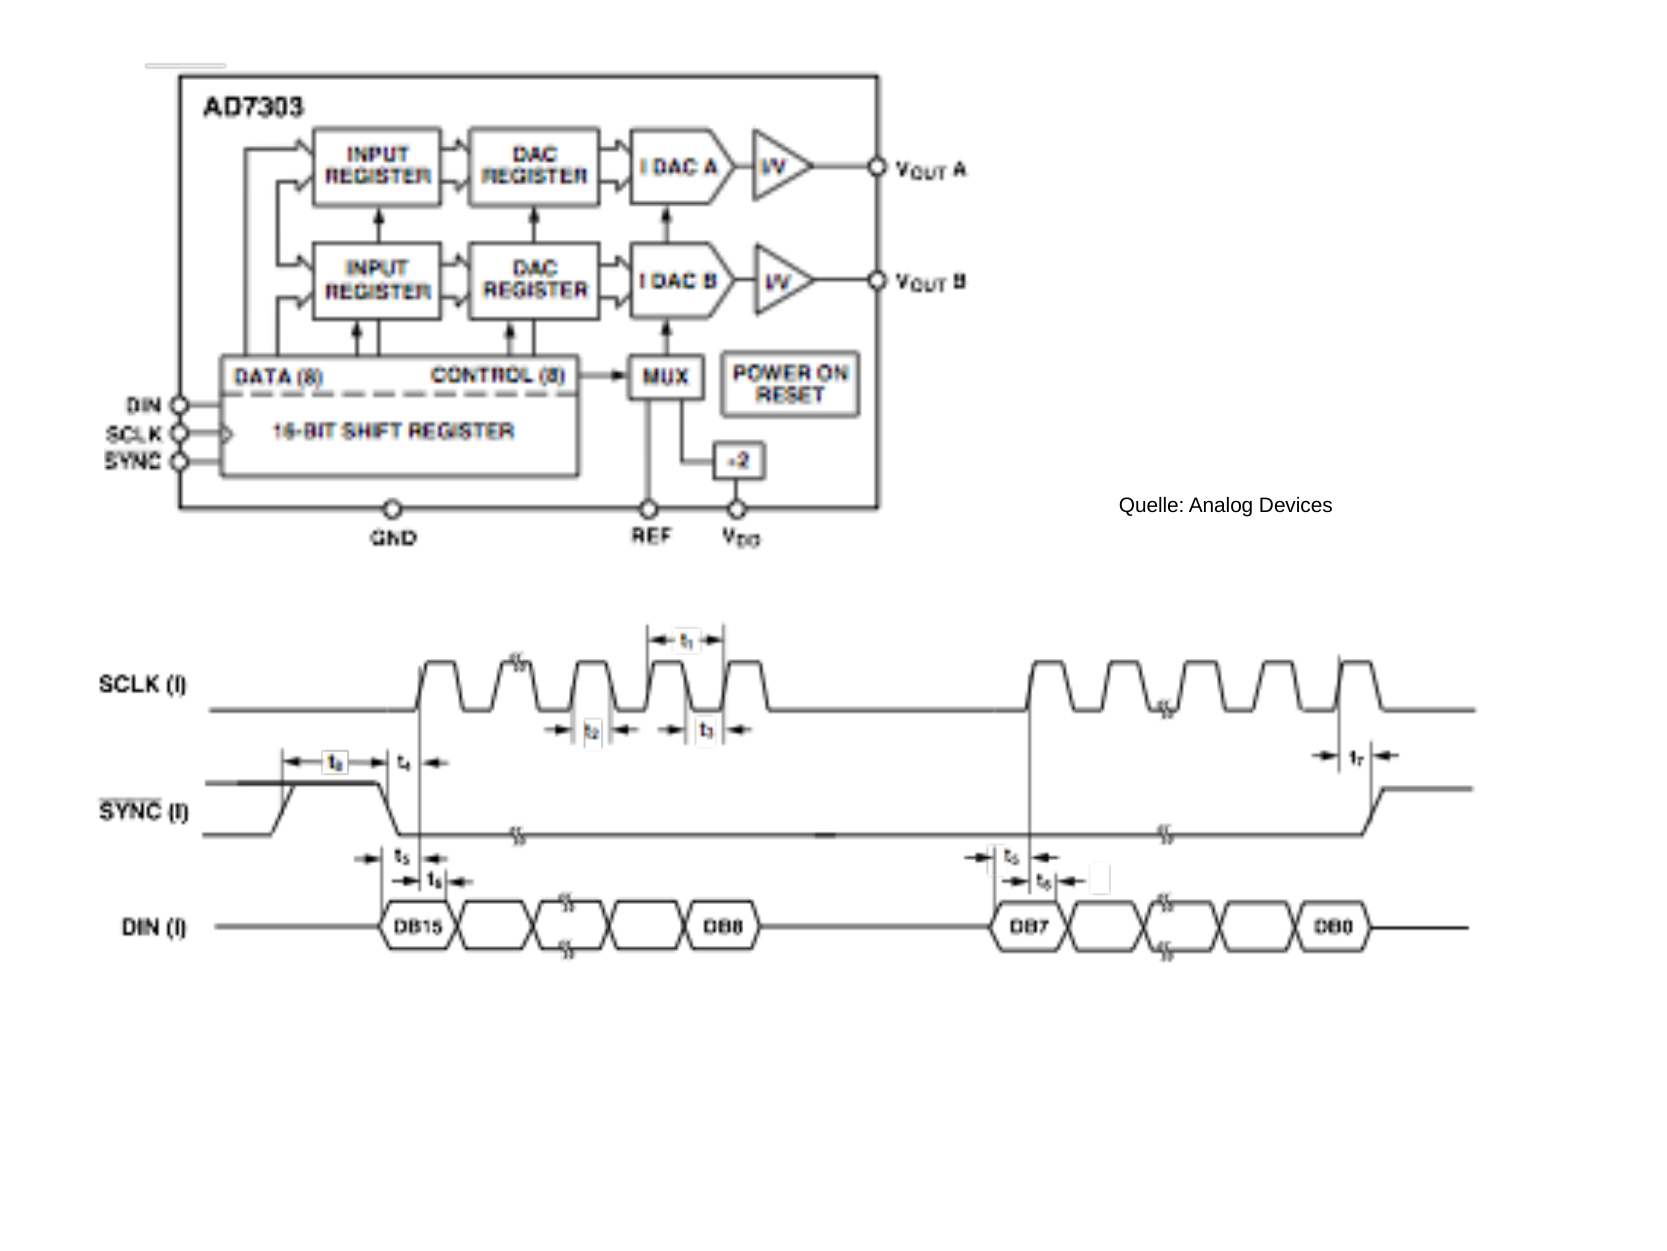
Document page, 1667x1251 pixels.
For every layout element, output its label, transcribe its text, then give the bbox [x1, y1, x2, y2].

picture [65, 620, 1502, 986]
picture [103, 51, 989, 590]
text_box Quelle: Analog Devices [1052, 485, 1400, 523]
